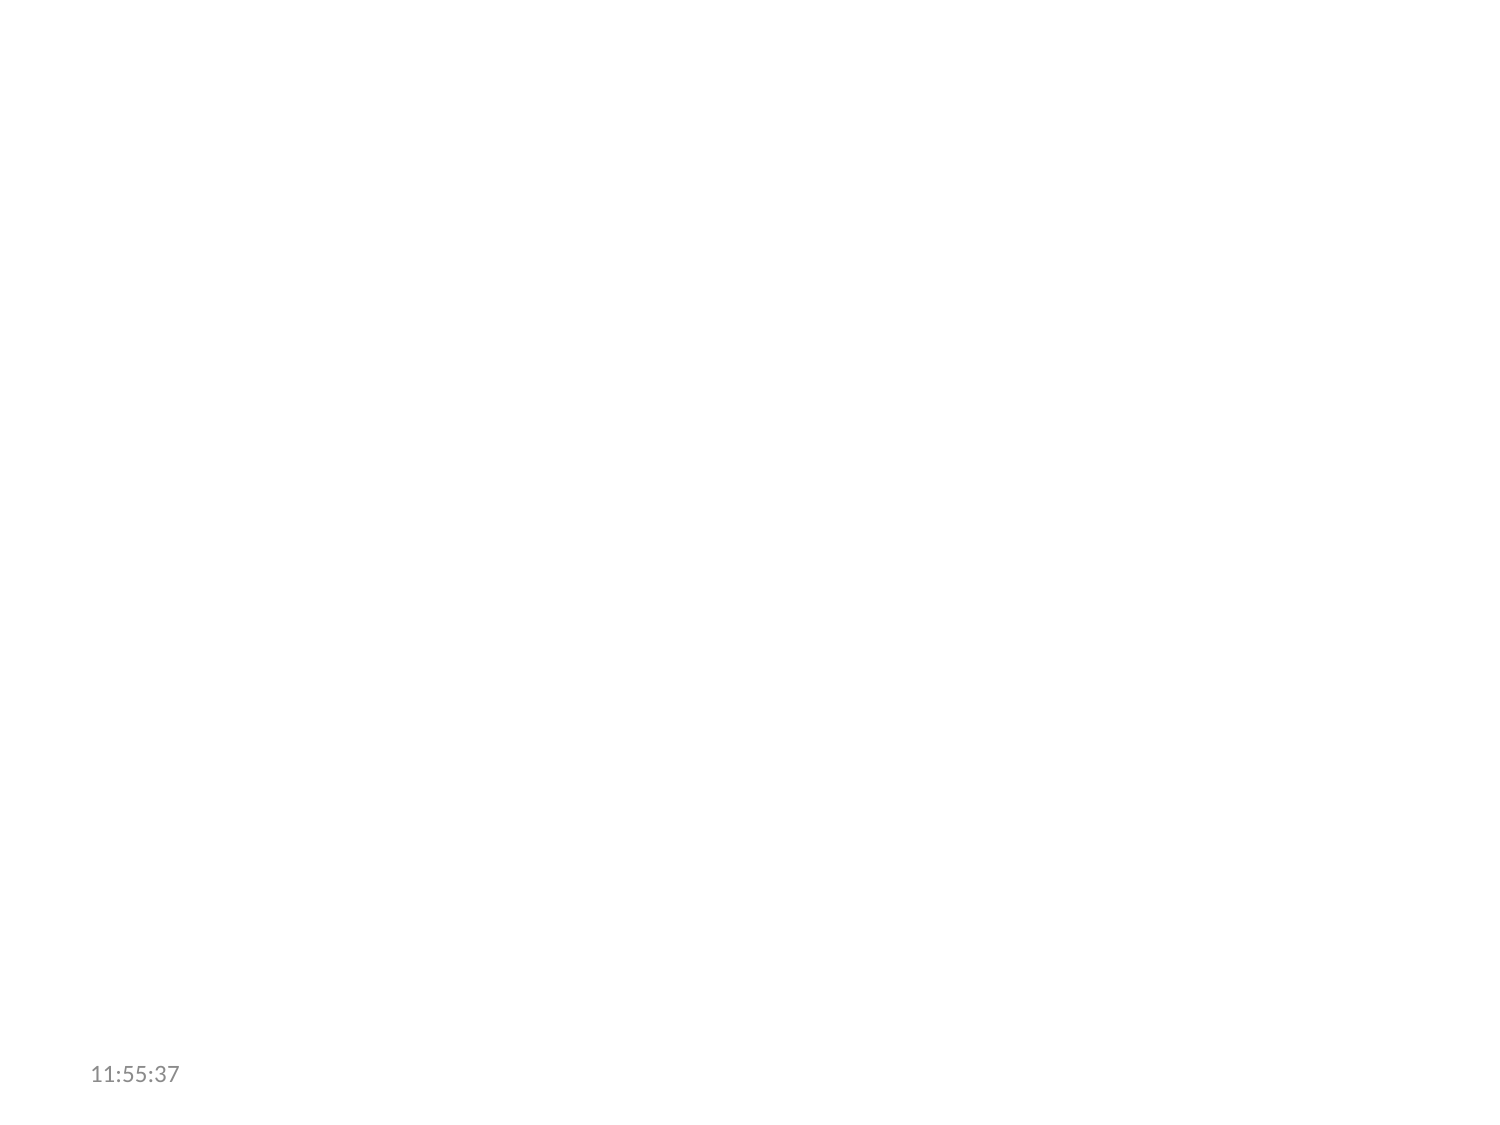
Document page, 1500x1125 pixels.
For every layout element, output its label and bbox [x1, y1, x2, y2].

slide_number [75, 1042, 425, 1103]
